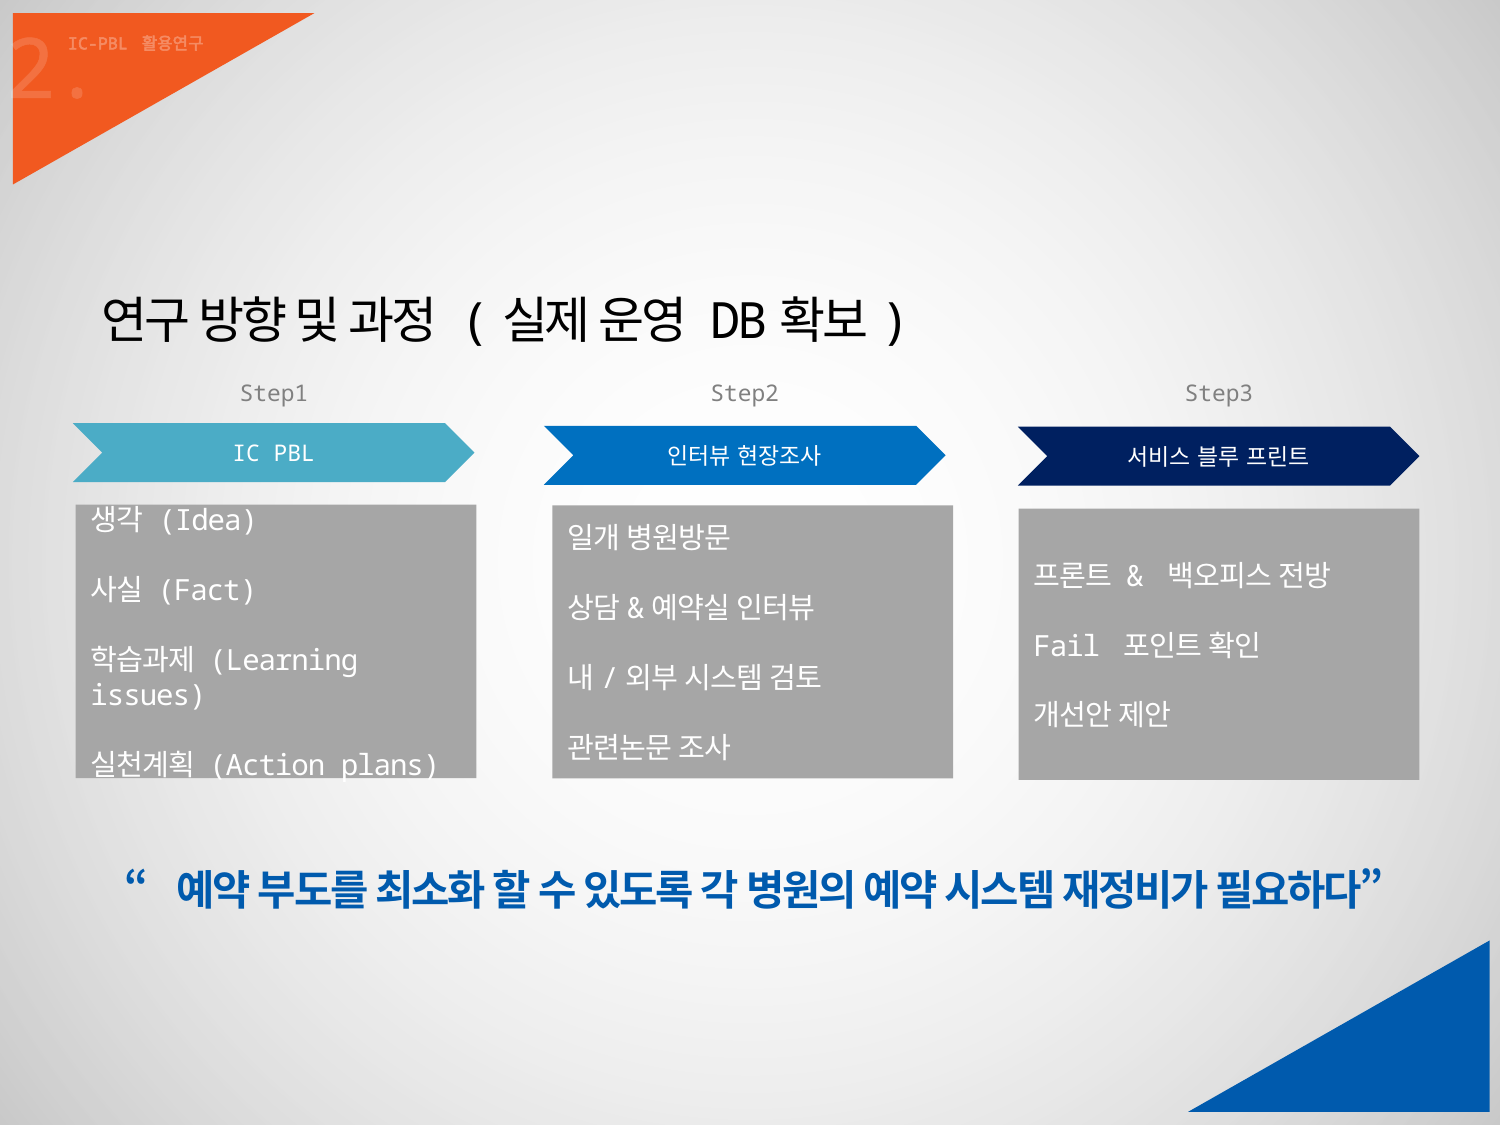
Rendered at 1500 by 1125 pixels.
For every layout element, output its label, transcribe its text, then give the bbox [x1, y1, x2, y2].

text_box “예약 부도를 최소화 할 수 있도록 각 병원의 예약 시스템 재정비가 필요하다” [109, 856, 1398, 921]
text_box 일개 병원방문 상담&예약실 인터뷰 내/외부 시스템 검토 관련논문 조사 [550, 503, 955, 780]
text_box [1186, 938, 1492, 1114]
text_box 생각 (Idea) 사실 (Fact) 학습과제 (Learning issues) 실천계획 (Action plans) [73, 503, 478, 780]
text_box [0, 0, 1500, 1125]
text_box Step1 [224, 370, 337, 414]
text_box [10, 11, 317, 187]
text_box 서비스 블루 프린트 [1015, 424, 1422, 488]
text_box IC-PBL 활용연구 [53, 25, 219, 60]
text_box Step2 [695, 370, 794, 414]
text_box IC PBL [70, 420, 477, 485]
text_box 연구 방향 및 과정 (실제 운영 DB확보) [86, 281, 926, 356]
text_box 프론트 & 백오피스 전방 Fail 포인트 확인 개선안 제안 [1016, 506, 1421, 782]
text_box 2. [0, 7, 117, 122]
text_box 인터뷰 현장조사 [541, 423, 948, 487]
text_box Step3 [1169, 370, 1269, 414]
